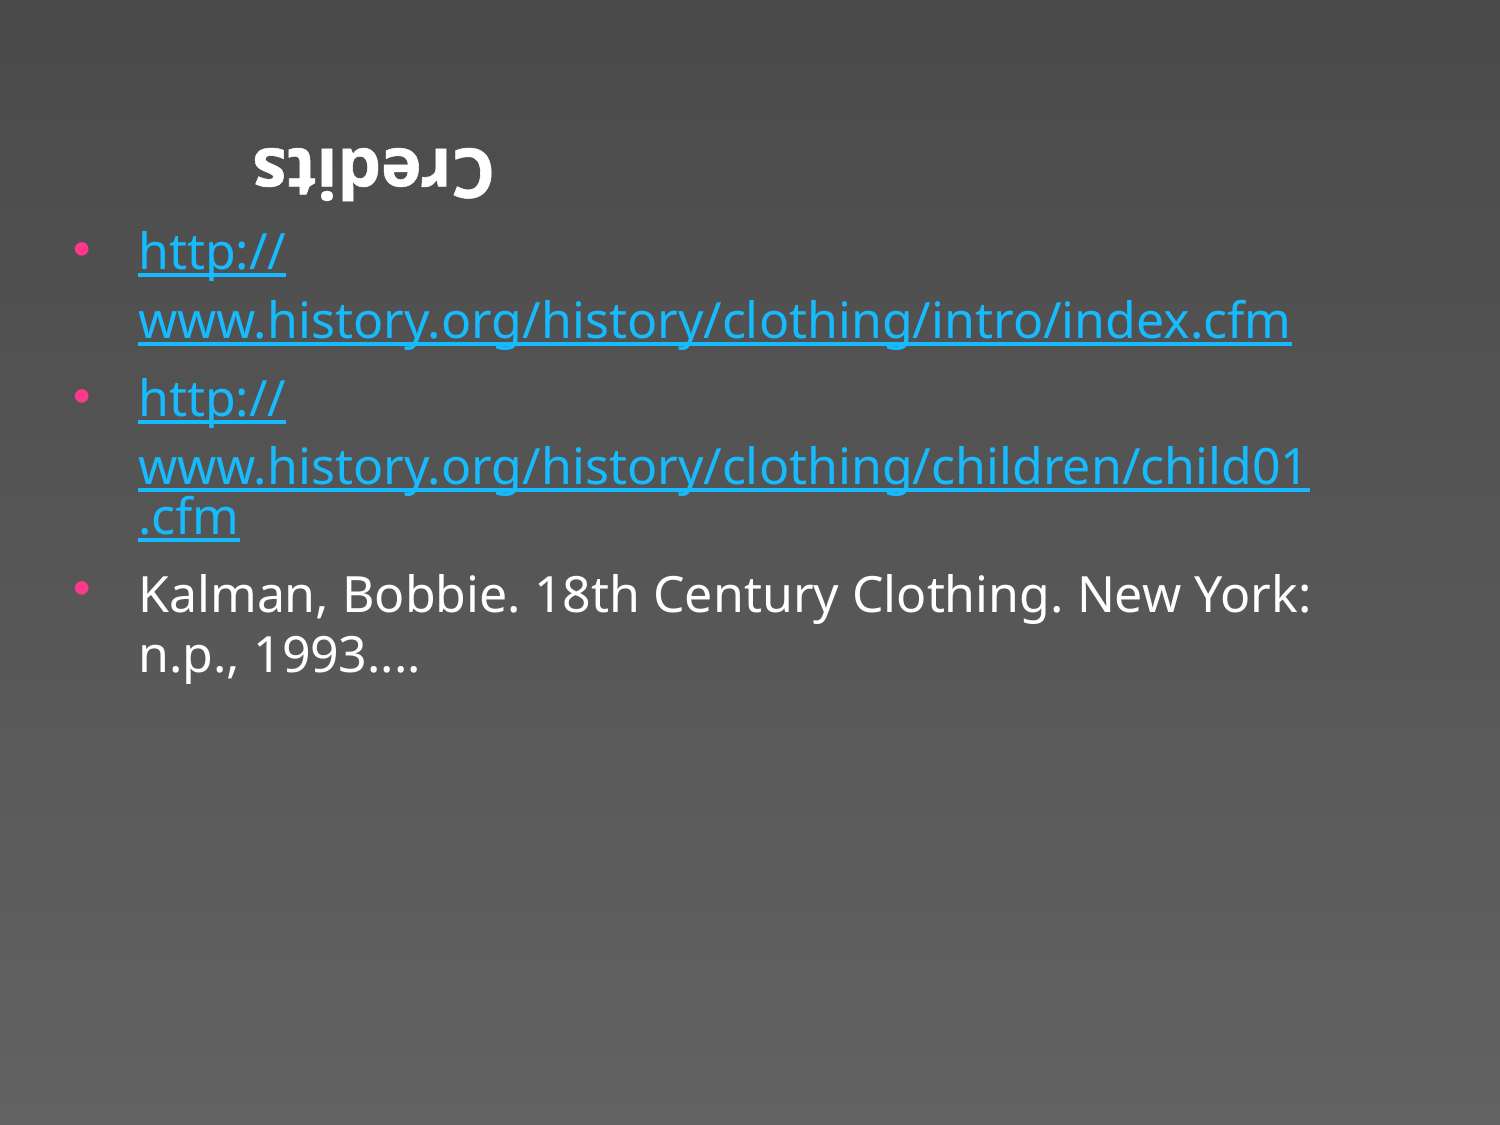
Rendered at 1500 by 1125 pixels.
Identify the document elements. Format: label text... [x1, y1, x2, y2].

list http://www.history.org/history/clothing/intro/index.cfm http://www.history.org/history/clothing/children/child01.cfm Kalman, Bobbie. 18th Century Clothing. New York: n.p., 1993.... [50, 212, 1338, 663]
title Credits [237, 50, 1248, 212]
